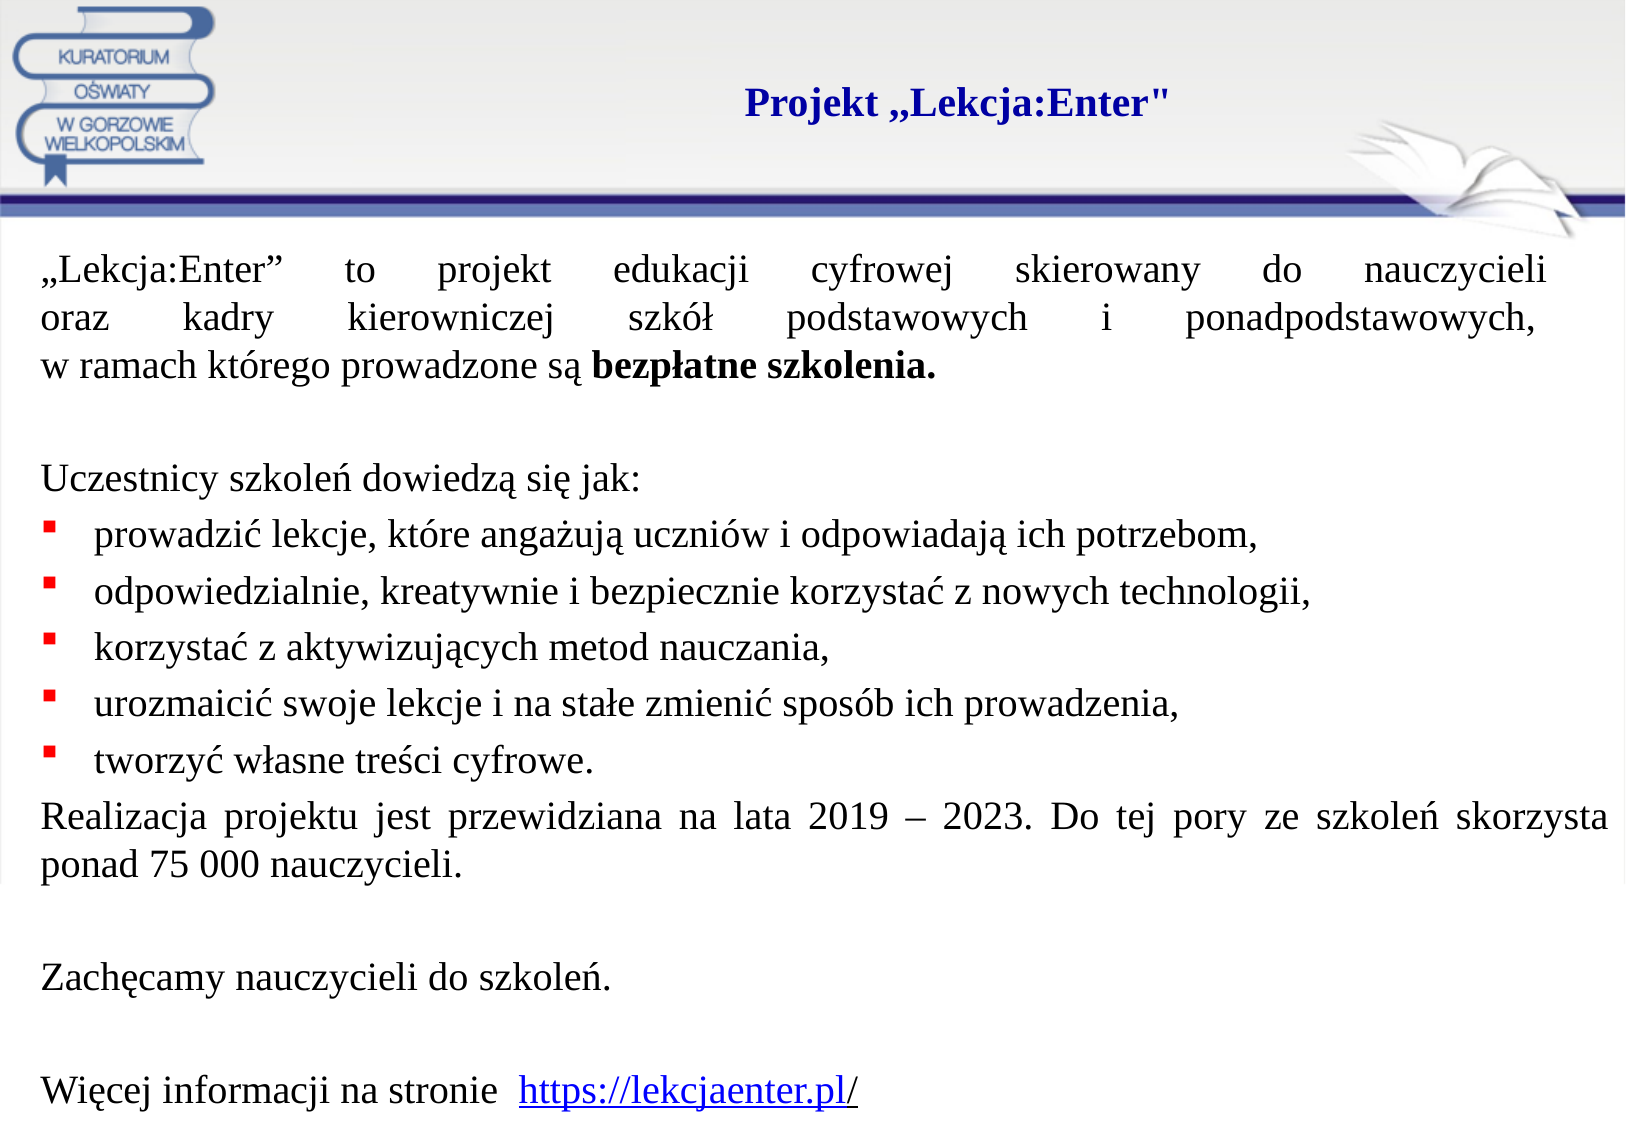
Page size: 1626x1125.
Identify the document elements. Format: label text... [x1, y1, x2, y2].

title Projekt ,,Lekcja:Enter" [317, 23, 1600, 176]
list „Lekcja:Enter” to projekt edukacji cyfrowej skierowany do nauczycieli oraz kadry kierowniczej szkół podstawowych i ponadpodstawowych, w ramach którego prowadzone są bezpłatne szkolenia. Uczestnicy szkoleń dowiedzą się jak: prowadzić lekcje, które angażują uczniów i odpowiadają ich potrzebom, odpowiedzialnie, kreatywnie i bezpiecznie korzystać z nowych technologii, korzystać z aktywizujących metod nauczania, urozmaicić swoje lekcje i na stałe zmienić sposób ich prowadzenia, tworzyć własne treści cyfrowe. Realizacja projektu jest przewidziana na lata 2019 – 2023. Do tej pory ze szkoleń skorzysta ponad 75 000 nauczycieli. Zachęcamy nauczycieli do szkoleń. Więcej informacji na stronie https://lekcjaenter.pl/ [25, 234, 1625, 1125]
picture [0, 0, 1626, 1125]
